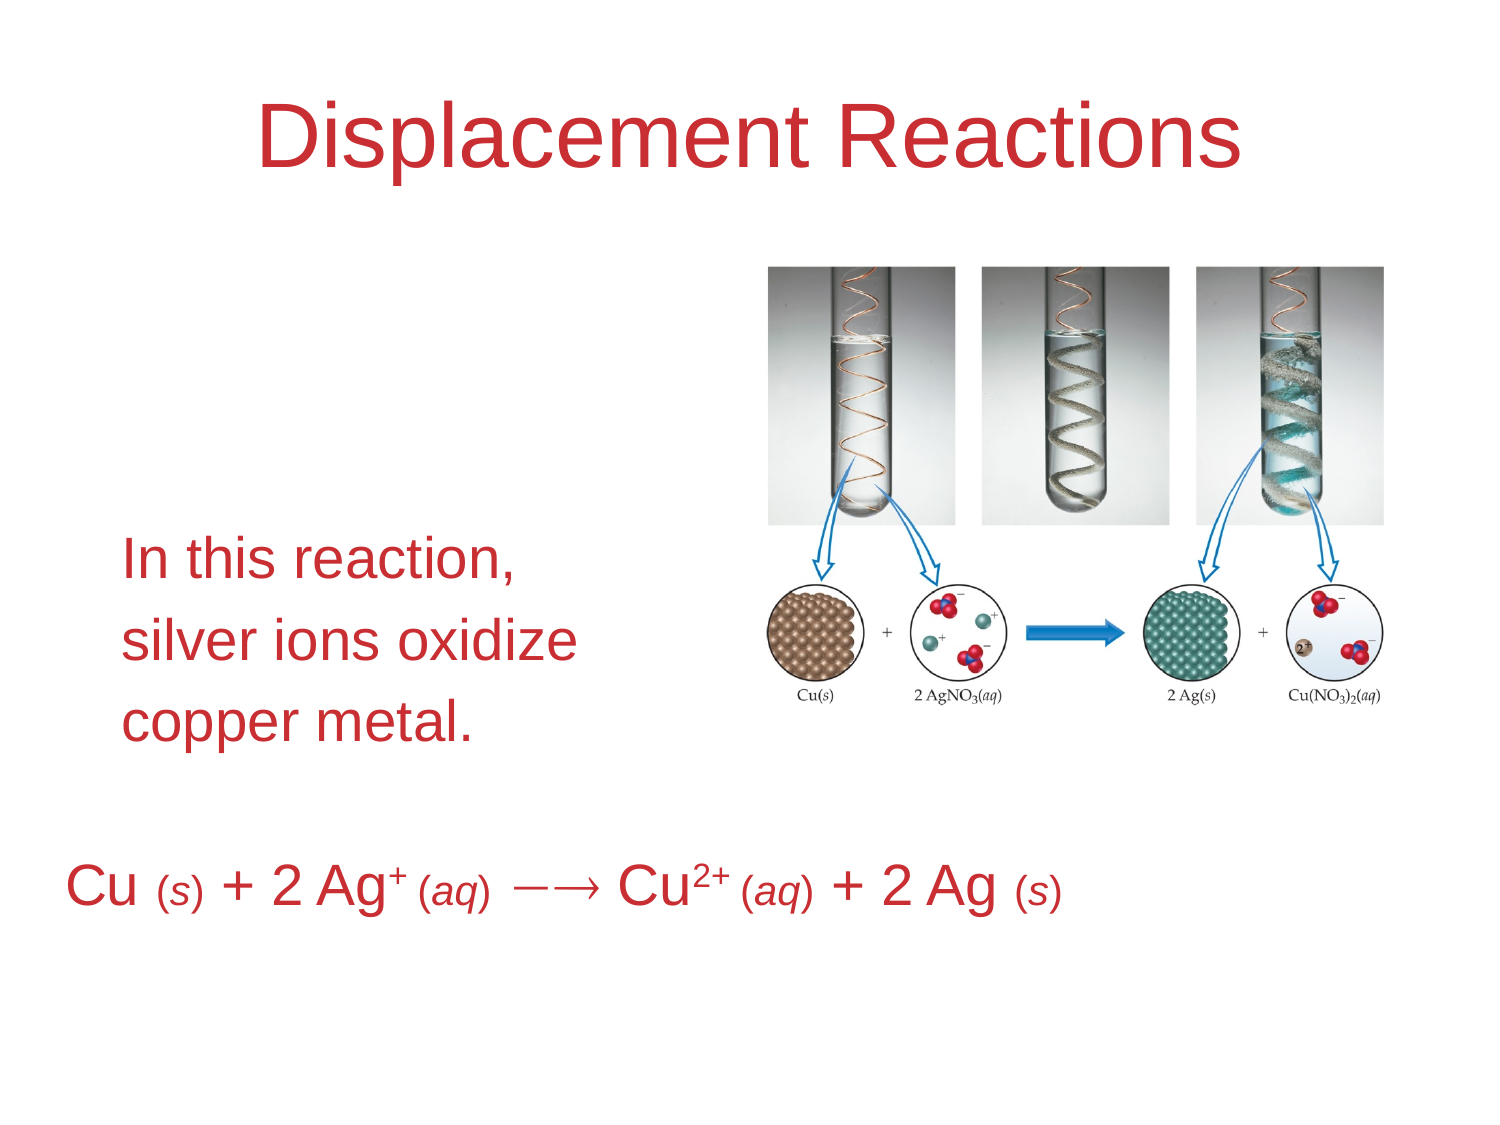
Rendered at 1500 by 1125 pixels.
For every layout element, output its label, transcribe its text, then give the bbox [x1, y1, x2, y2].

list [762, 262, 1388, 725]
list In this reaction, silver ions oxidize copper metal. Cu (s) + 2 Ag+ (aq)  Cu2+ (aq) + 2 Ag (s) [49, 512, 1338, 938]
title Displacement Reactions [112, 37, 1388, 226]
